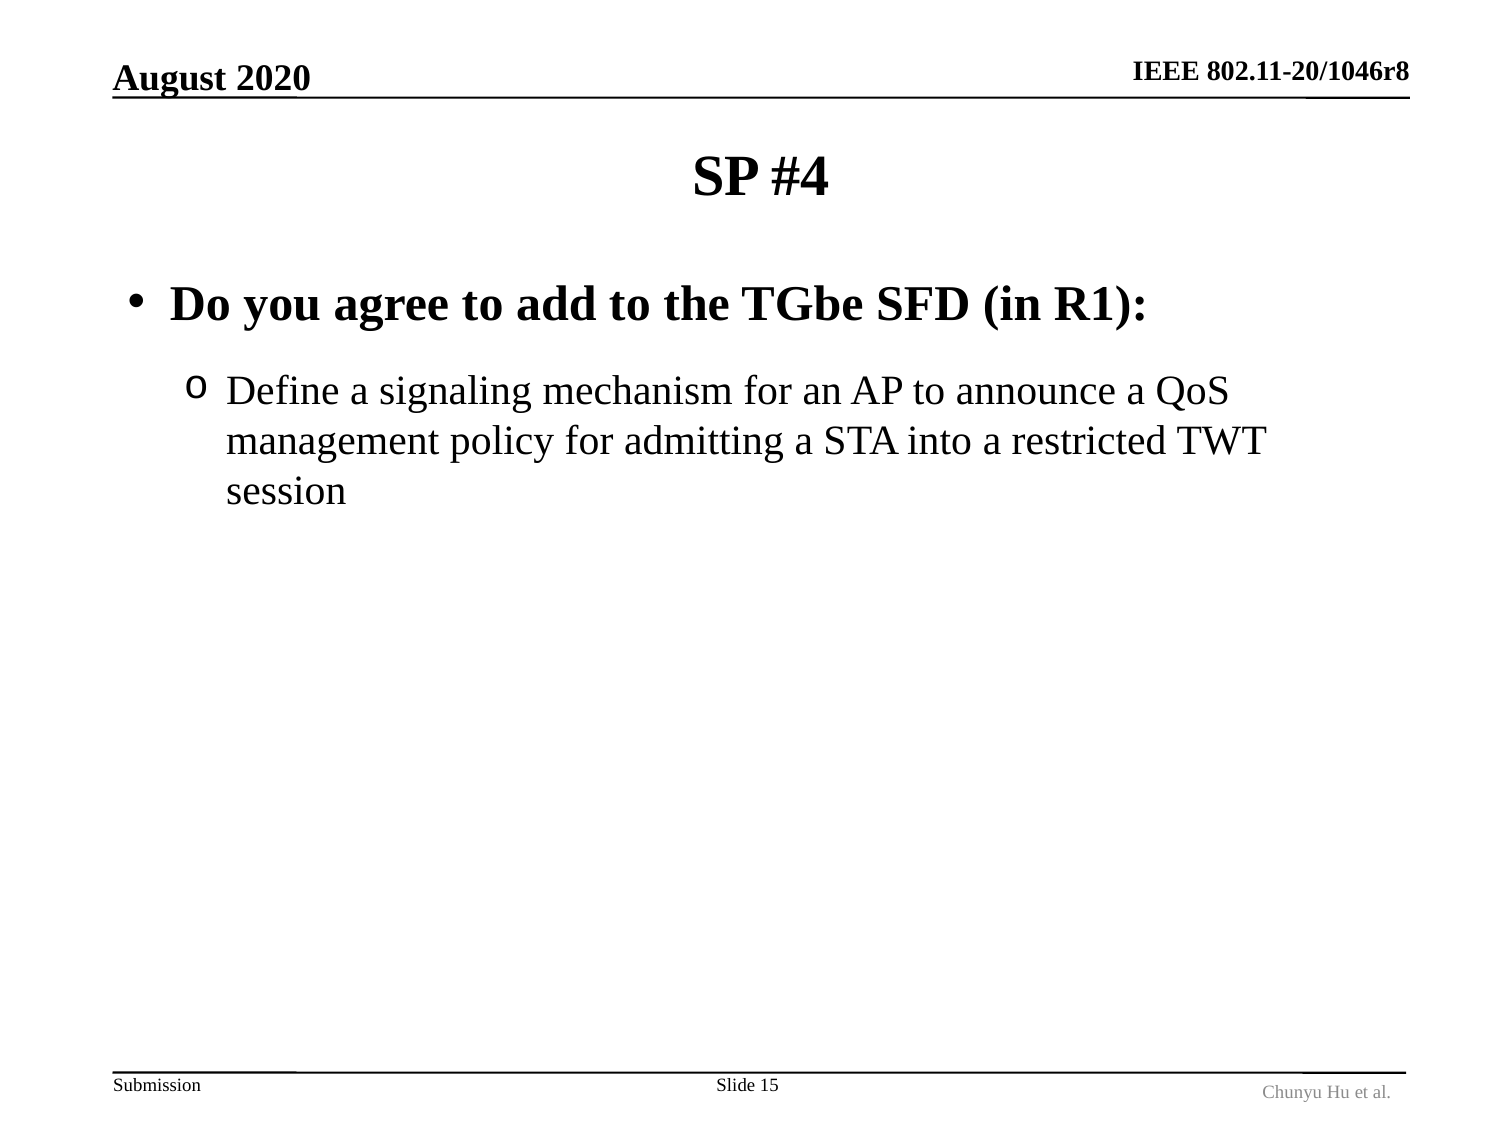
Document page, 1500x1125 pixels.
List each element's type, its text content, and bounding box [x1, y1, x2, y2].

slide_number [112, 52, 563, 90]
footer Chunyu Hu et al. [877, 1072, 1407, 1110]
slide_number Slide 15 [702, 1072, 793, 1111]
title SP #4 [112, 97, 1411, 248]
list Do you agree to add to the TGbe SFD (in R1): Define a signaling mechanism for an AP to announce a QoS management policy for admitting a STA into a restricted TWT session [112, 262, 1411, 1073]
